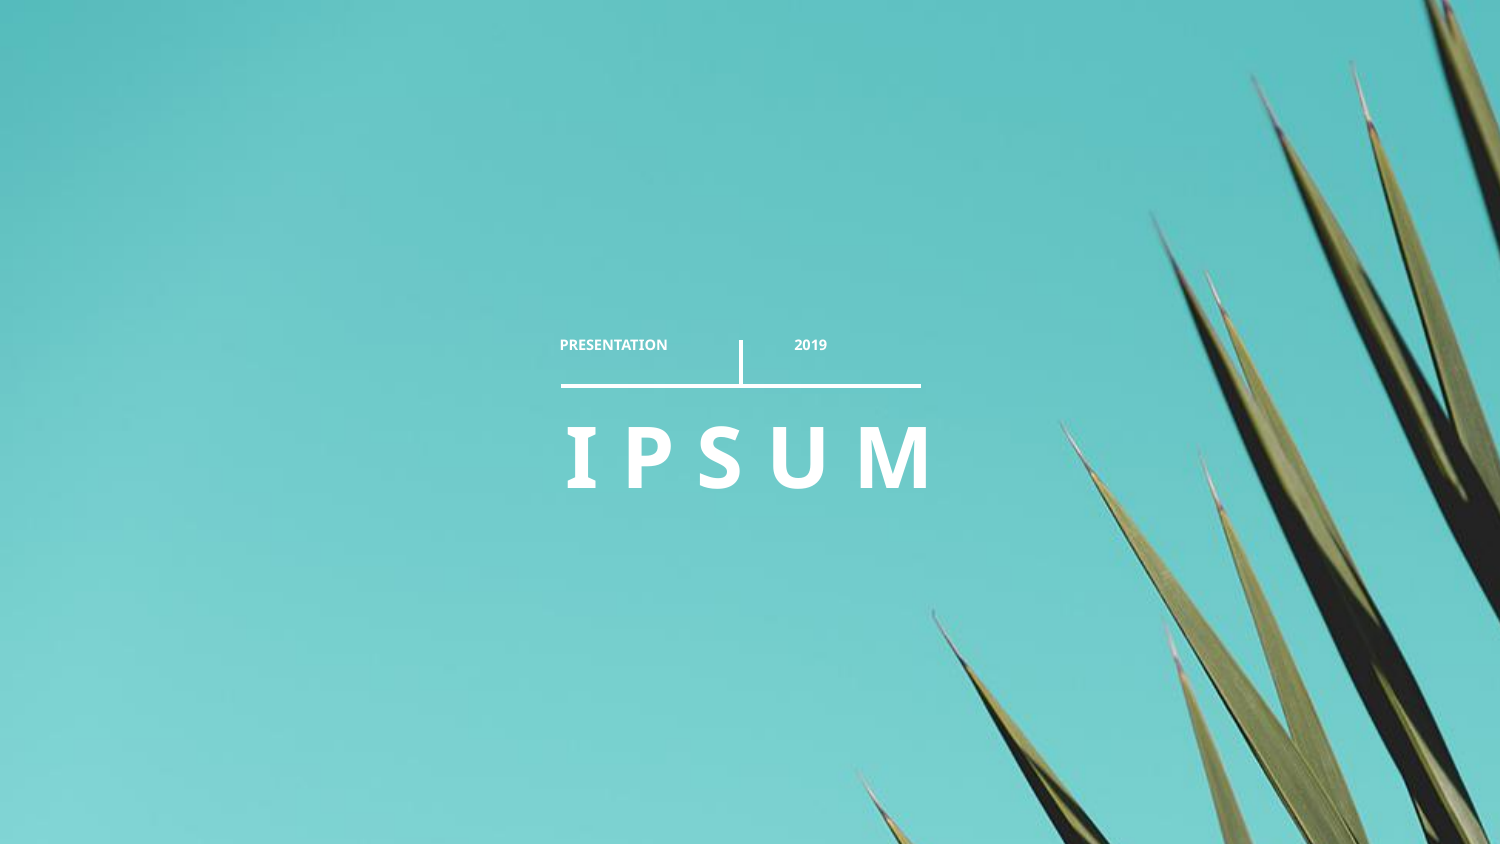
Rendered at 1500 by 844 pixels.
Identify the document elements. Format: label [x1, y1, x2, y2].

picture [0, 0, 1500, 844]
text_box [491, 330, 1008, 514]
